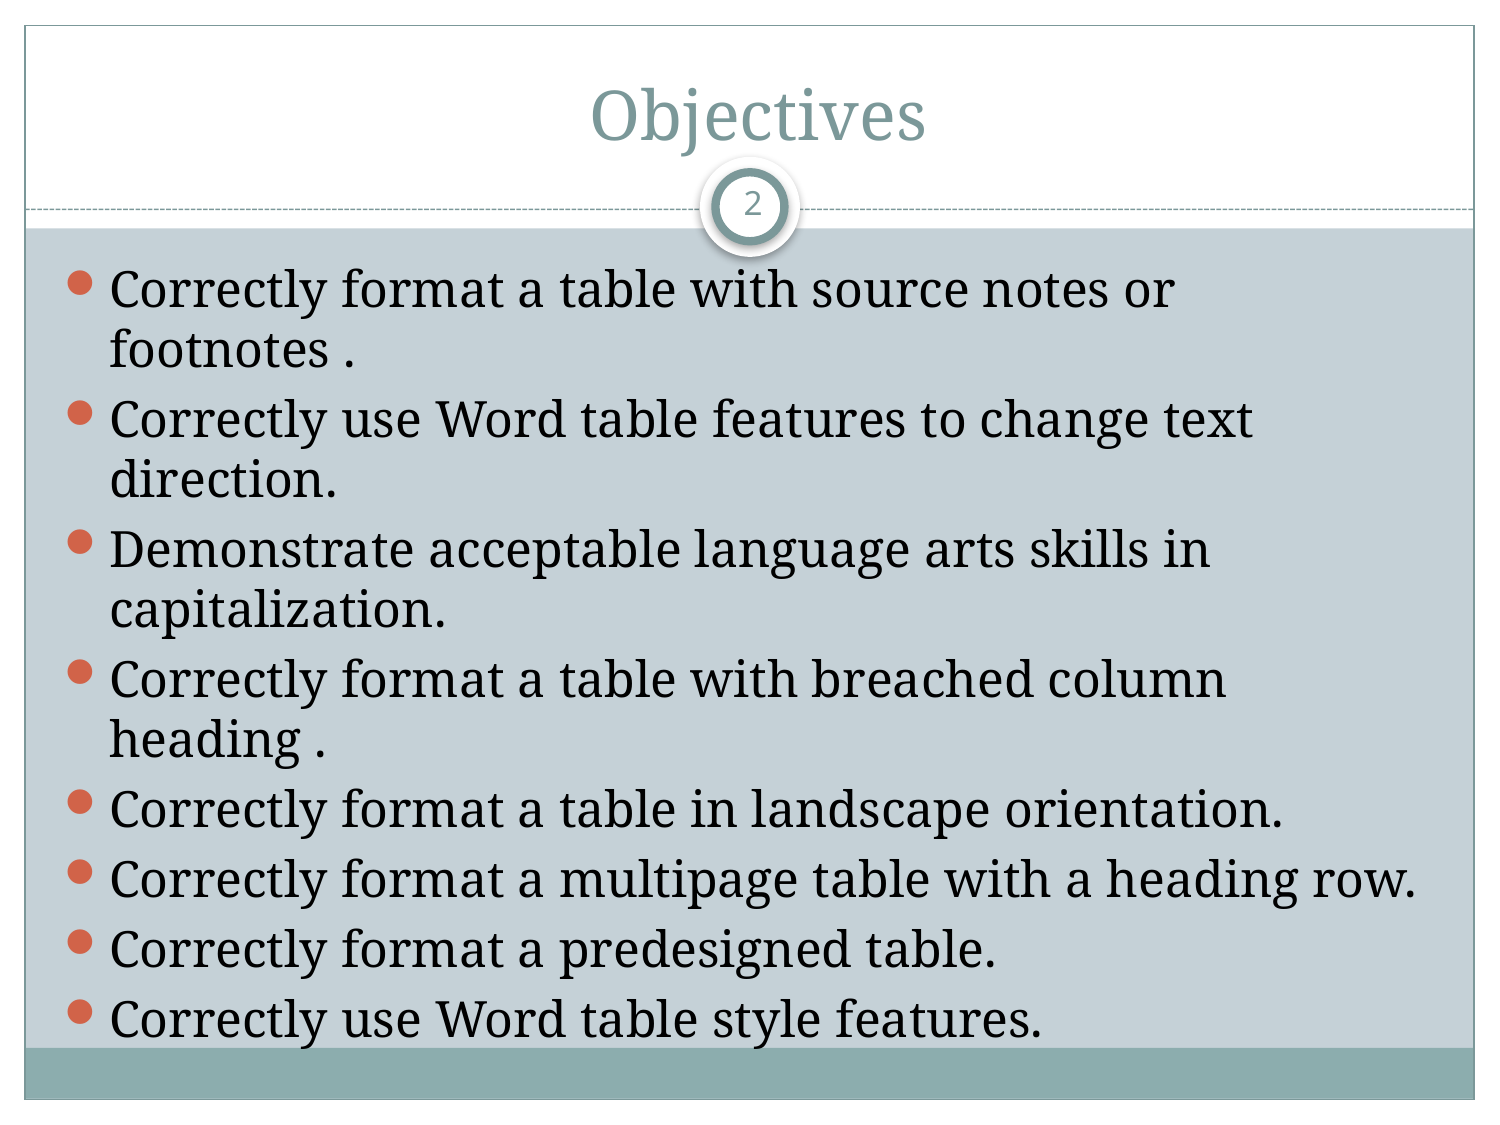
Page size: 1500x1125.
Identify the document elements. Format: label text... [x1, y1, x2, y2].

list Correctly format a table with source notes or footnotes . Correctly use Word table features to change text direction. Demonstrate acceptable language arts skills in capitalization. Correctly format a table with breached column heading . Correctly format a table in landscape orientation. Correctly format a multipage table with a heading row. Correctly format a predesigned table. Correctly use Word table style features. [49, 250, 1445, 1001]
title Objectives [49, 37, 1450, 162]
slide_number 2 [715, 168, 791, 241]
